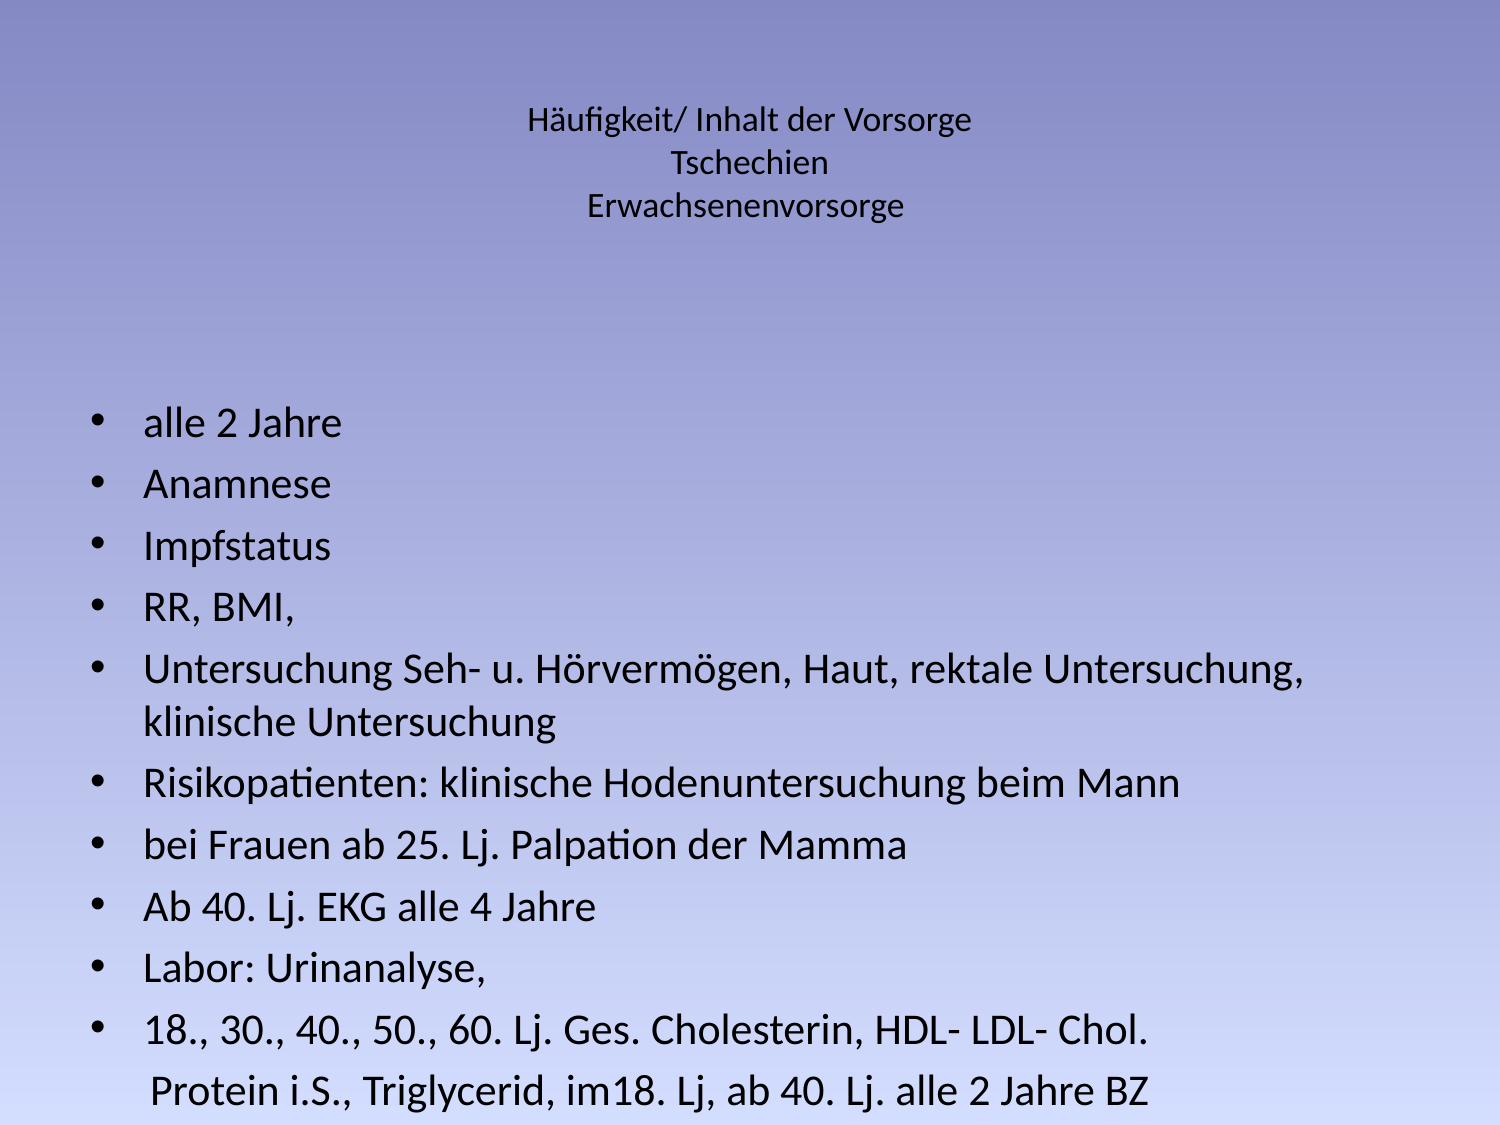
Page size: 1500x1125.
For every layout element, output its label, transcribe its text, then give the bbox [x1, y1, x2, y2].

list alle 2 Jahre Anamnese Impfstatus RR, BMI, Untersuchung Seh- u. Hörvermögen, Haut, rektale Untersuchung, klinische Untersuchung Risikopatienten: klinische Hodenuntersuchung beim Mann bei Frauen ab 25. Lj. Palpation der Mamma Ab 40. Lj. EKG alle 4 Jahre Labor: Urinanalyse, 18., 30., 40., 50., 60. Lj. Ges. Cholesterin, HDL- LDL- Chol. Protein i.S., Triglycerid, im18. Lj, ab 40. Lj. alle 2 Jahre BZ [75, 262, 1425, 1125]
title Häufigkeit/ Inhalt der Vorsorge Tschechien Erwachsenenvorsorge [75, 45, 1425, 233]
